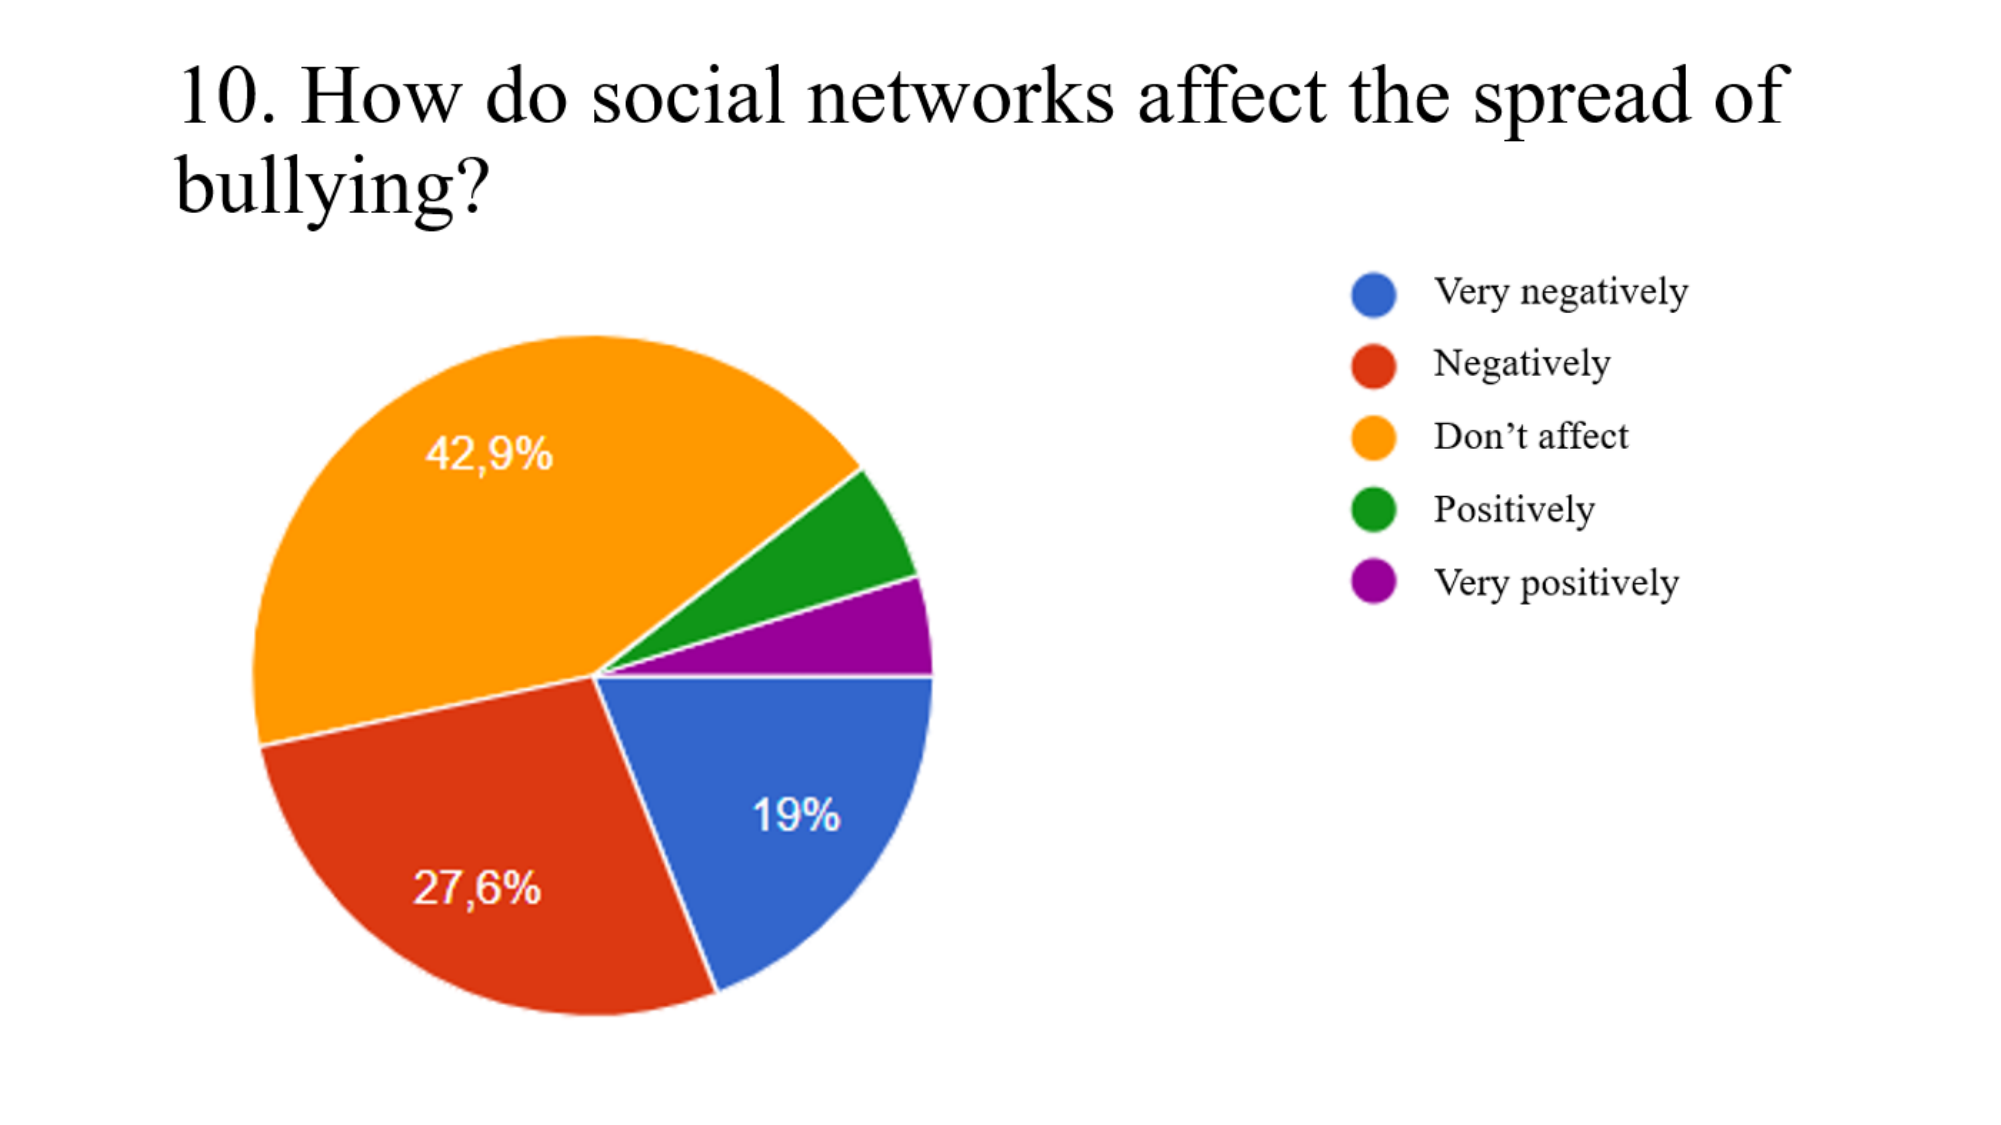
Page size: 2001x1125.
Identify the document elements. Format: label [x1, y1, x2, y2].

picture [148, 33, 1852, 1094]
